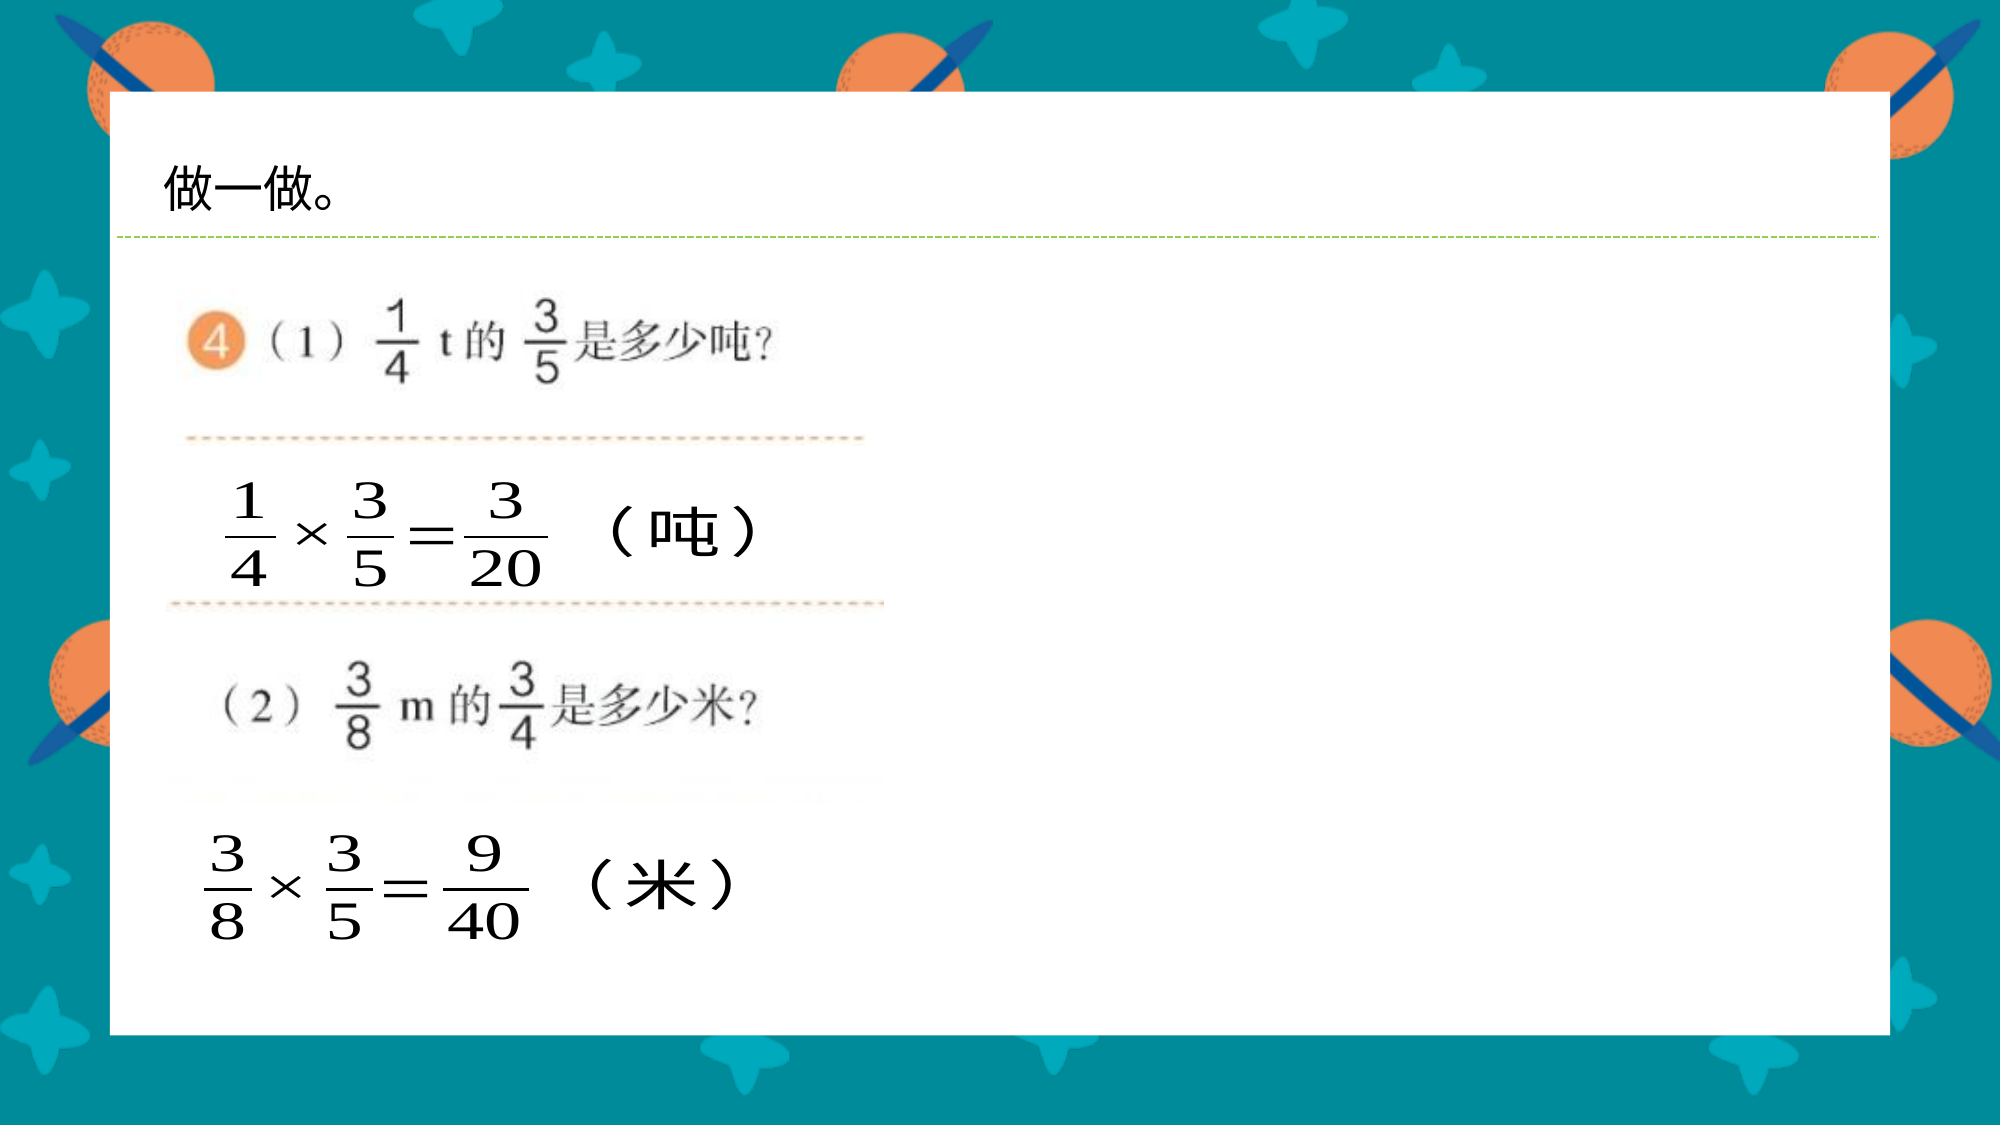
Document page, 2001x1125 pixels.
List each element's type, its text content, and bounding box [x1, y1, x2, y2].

text_box 做一做。 [148, 149, 369, 225]
picture [0, 0, 2000, 1125]
